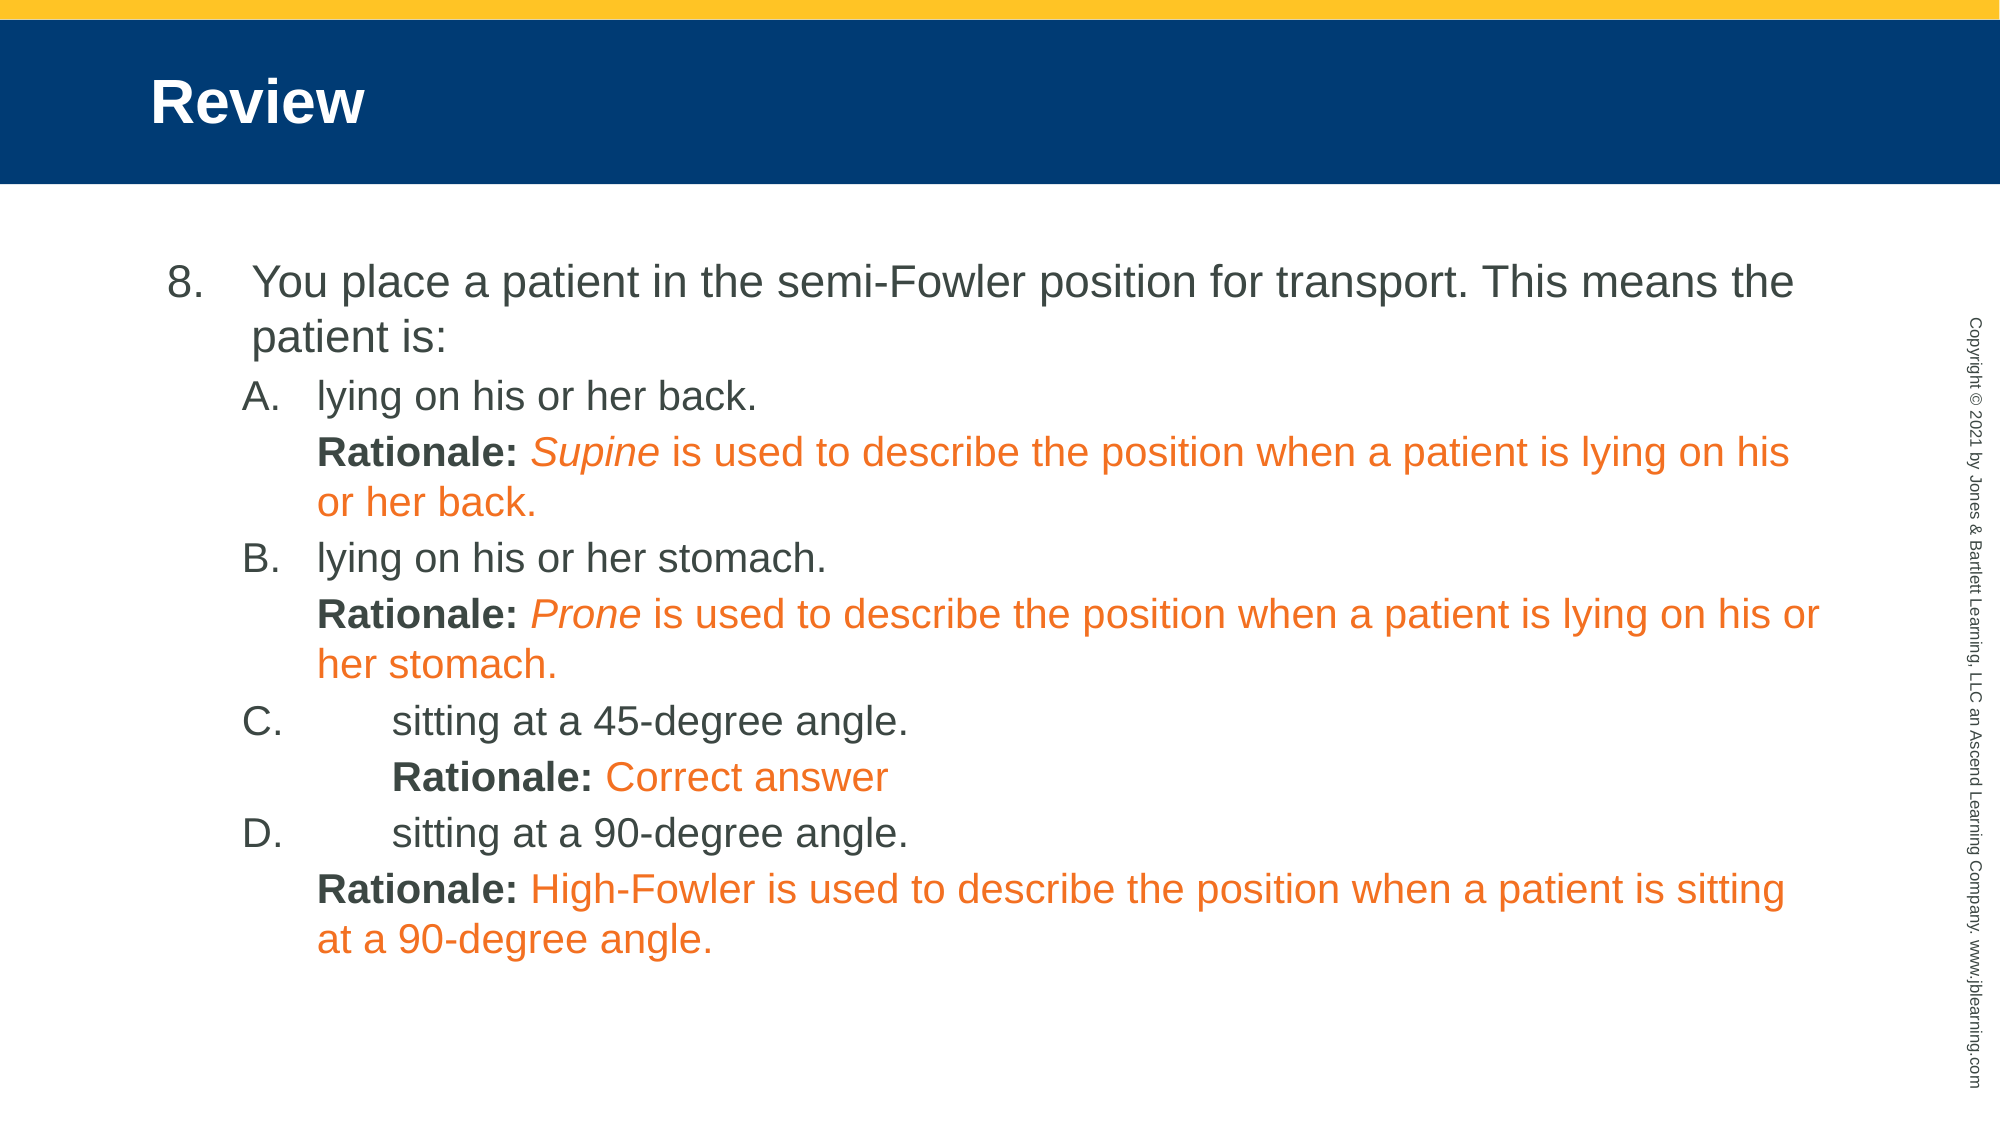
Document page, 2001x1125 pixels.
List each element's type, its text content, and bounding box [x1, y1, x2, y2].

list You place a patient in the semi-Fowler position for transport. This means the patient is: lying on his or her back. Rationale: Supine is used to describe the position when a patient is lying on his or her back. B. lying on his or her stomach. Rationale: Prone is used to describe the position when a patient is lying on his or her stomach. C. sitting at a 45-degree angle. Rationale: Correct answer D. sitting at a 90-degree angle. Rationale: High-Fowler is used to describe the position when a patient is sitting at a 90-degree angle. [151, 244, 1840, 1016]
title Review [0, 19, 2000, 185]
